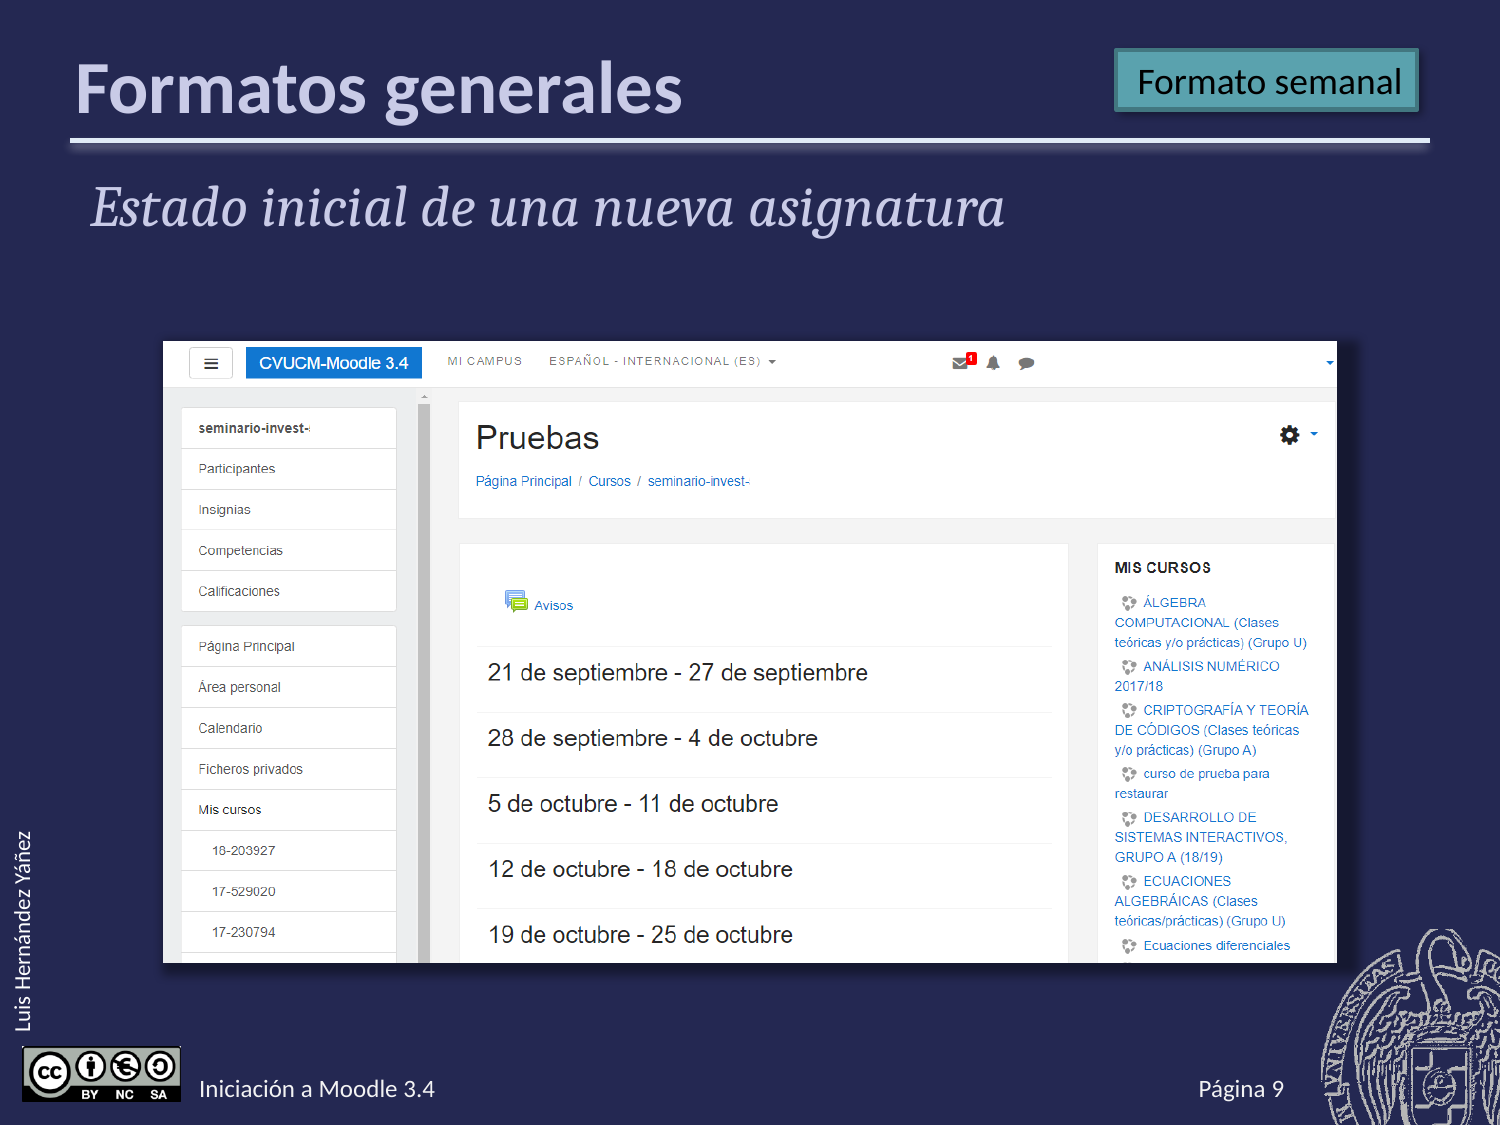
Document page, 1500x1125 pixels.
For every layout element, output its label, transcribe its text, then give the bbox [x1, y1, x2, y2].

list Estado inicial de una nueva asignatura [75, 160, 1425, 1000]
footer Iniciación a Moodle 3.4 [199, 1042, 1114, 1103]
text_box Formato semanal [1114, 48, 1419, 112]
picture [162, 340, 1337, 964]
slide_number Página 8 [1136, 1042, 1285, 1103]
picture [1321, 929, 1500, 1125]
title Formatos generales [75, 46, 1425, 129]
picture [22, 1046, 181, 1102]
